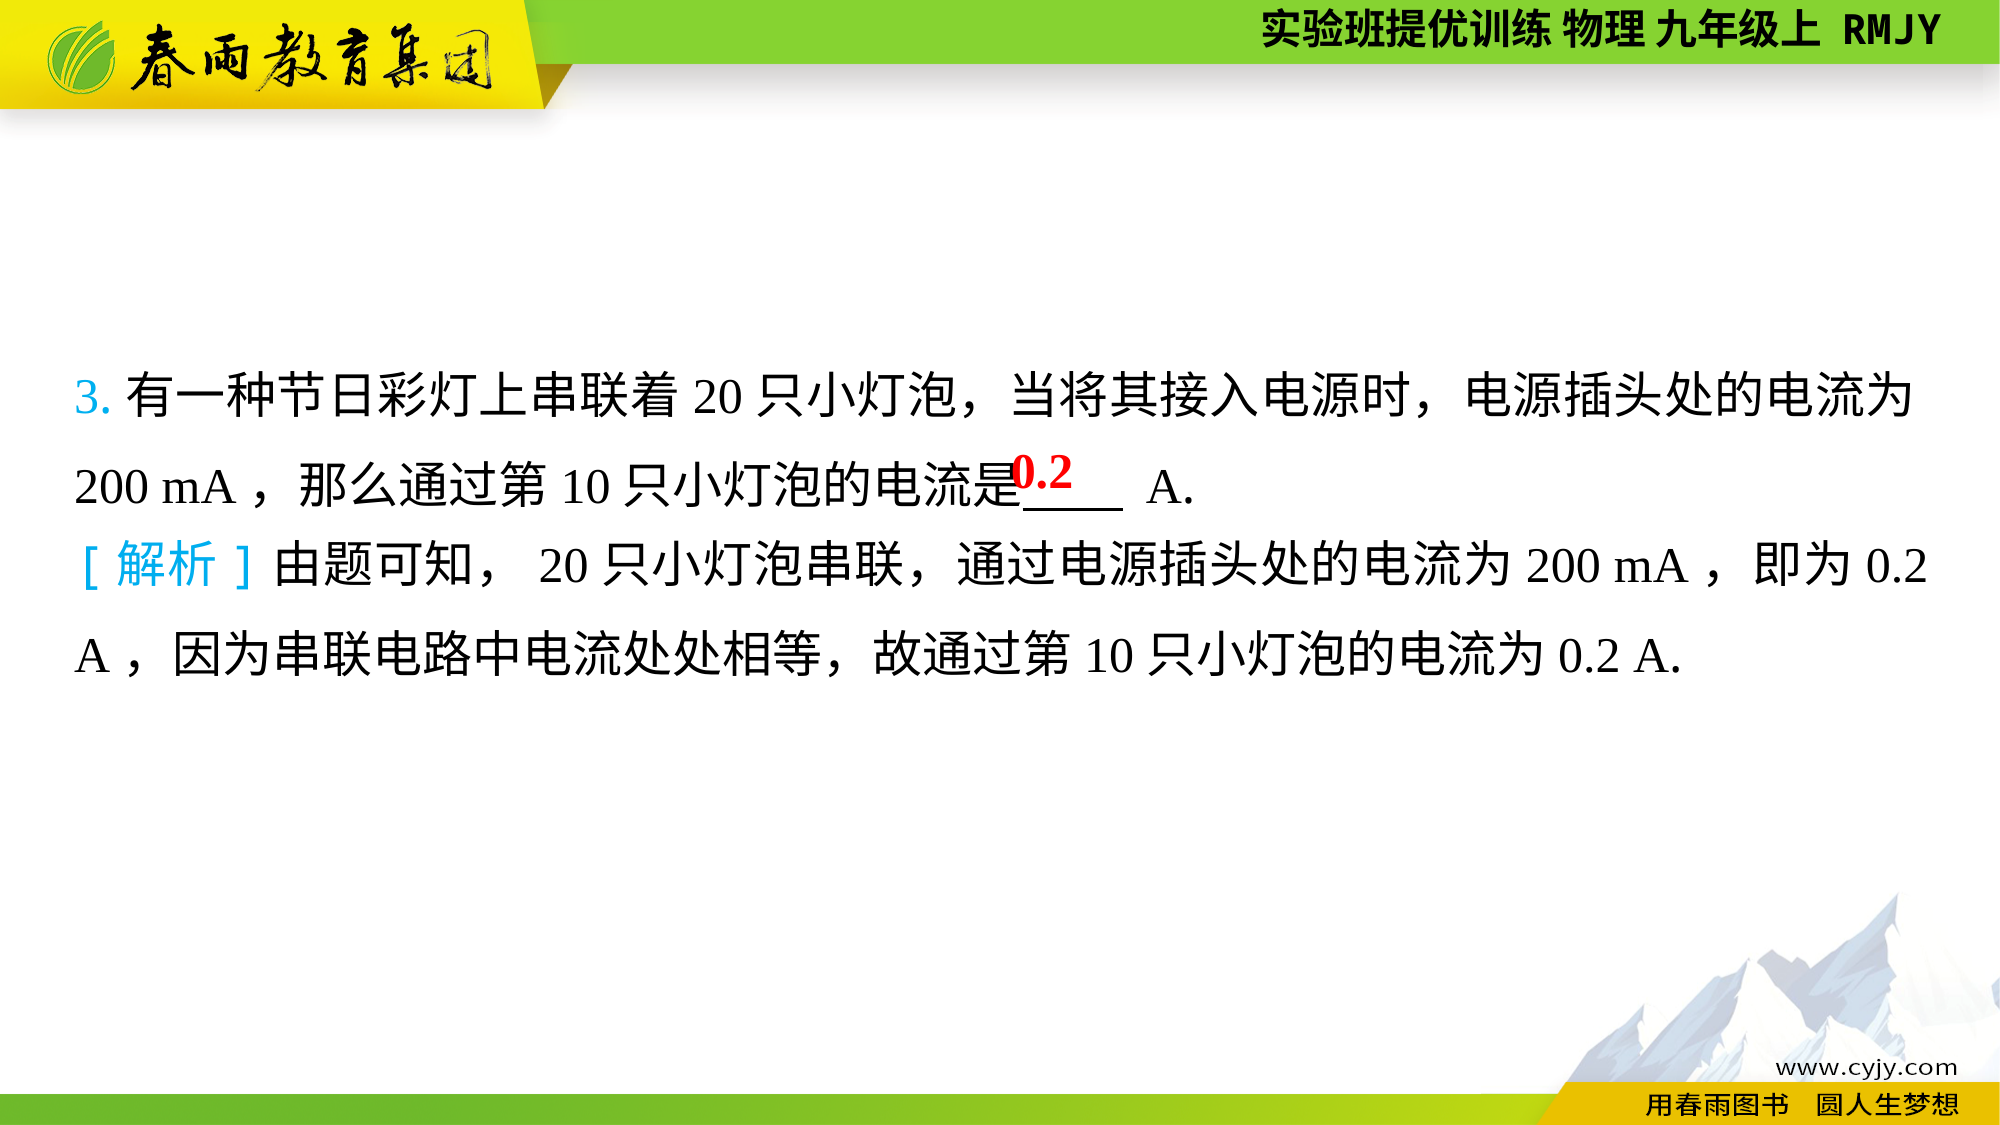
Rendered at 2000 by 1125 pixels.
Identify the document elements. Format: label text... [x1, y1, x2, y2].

list 3.有一种节日彩灯上串联着20只小灯泡，当将其接入电源时，电源插头处的电流为200 mA，那么通过第10只小灯泡的电流是 A. [59, 326, 1944, 494]
text_box [解析]由题可知，20只小灯泡串联，通过电源插头处的电流为200 mA，即为0.2 A，因为串联电路中电流处处相等，故通过第10只小灯泡的电流为0.2 A. [59, 494, 1944, 690]
text_box 0.2 [996, 431, 1089, 494]
picture [0, 0, 2000, 1125]
